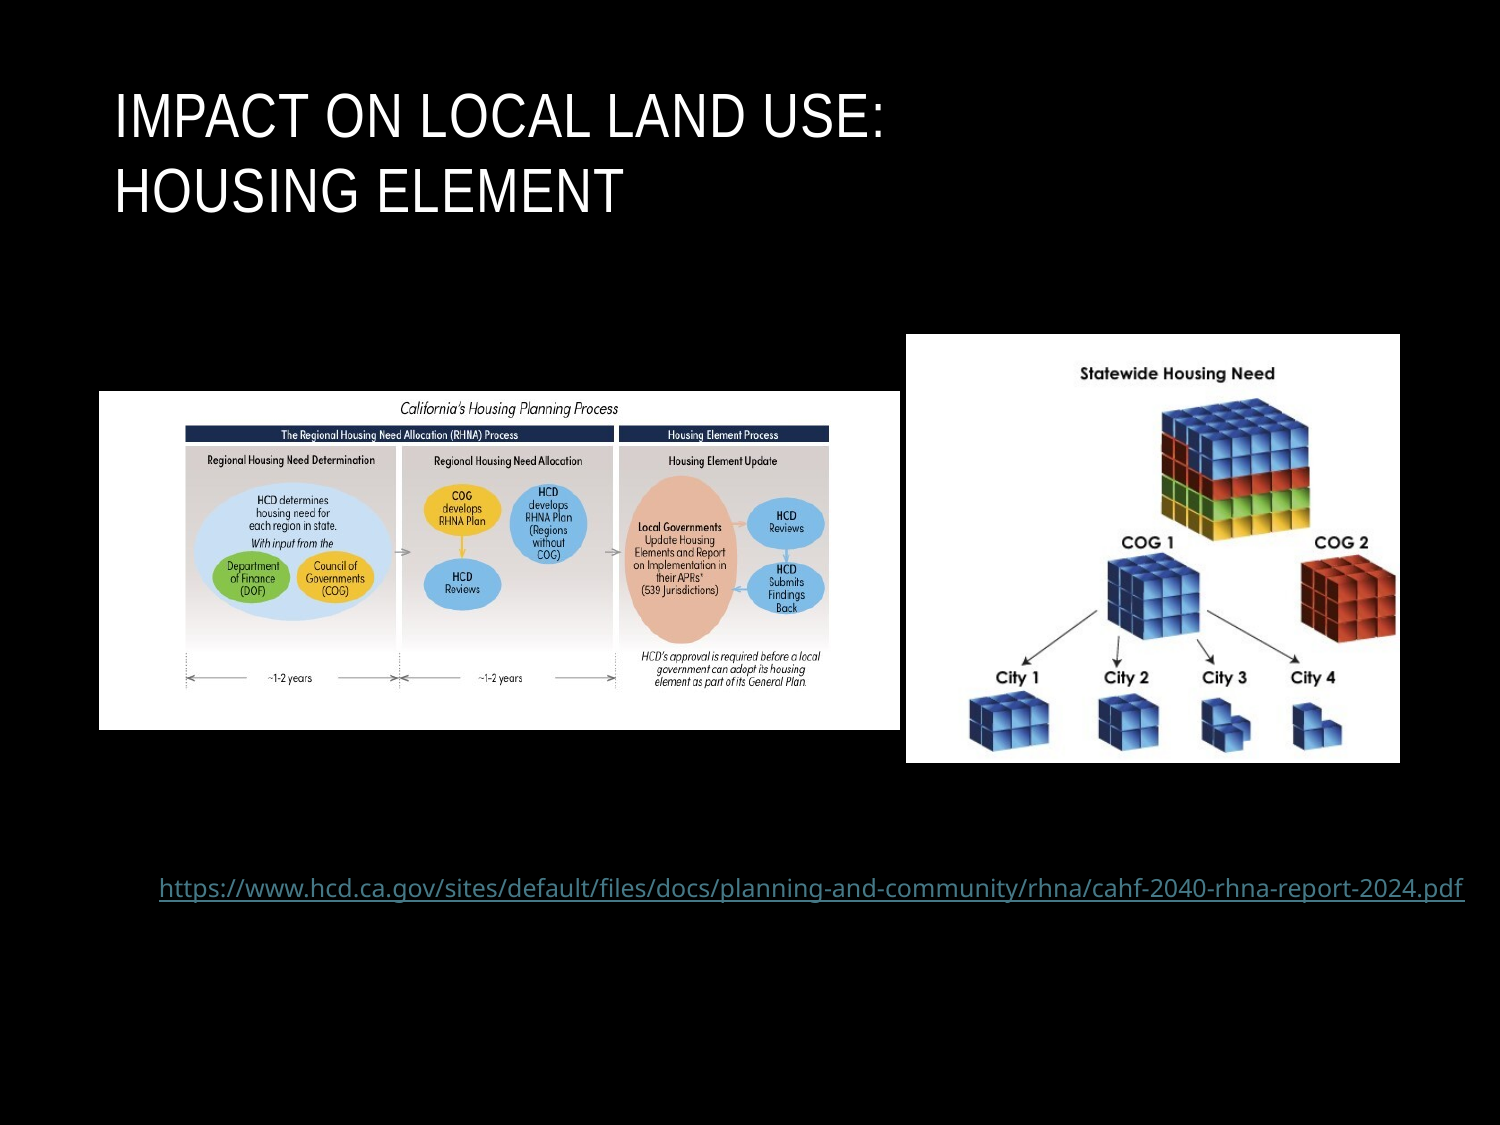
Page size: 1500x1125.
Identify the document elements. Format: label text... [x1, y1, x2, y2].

text_box https://www.hcd.ca.gov/sites/default/files/docs/planning-and-community/rhna/cahf-2040-rhna-report-2024.pdf [144, 865, 1480, 911]
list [905, 334, 1401, 763]
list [99, 390, 900, 730]
title IMPACT ON LOCAL LAND USE: HOUSING ELEMENT [99, 45, 1400, 233]
